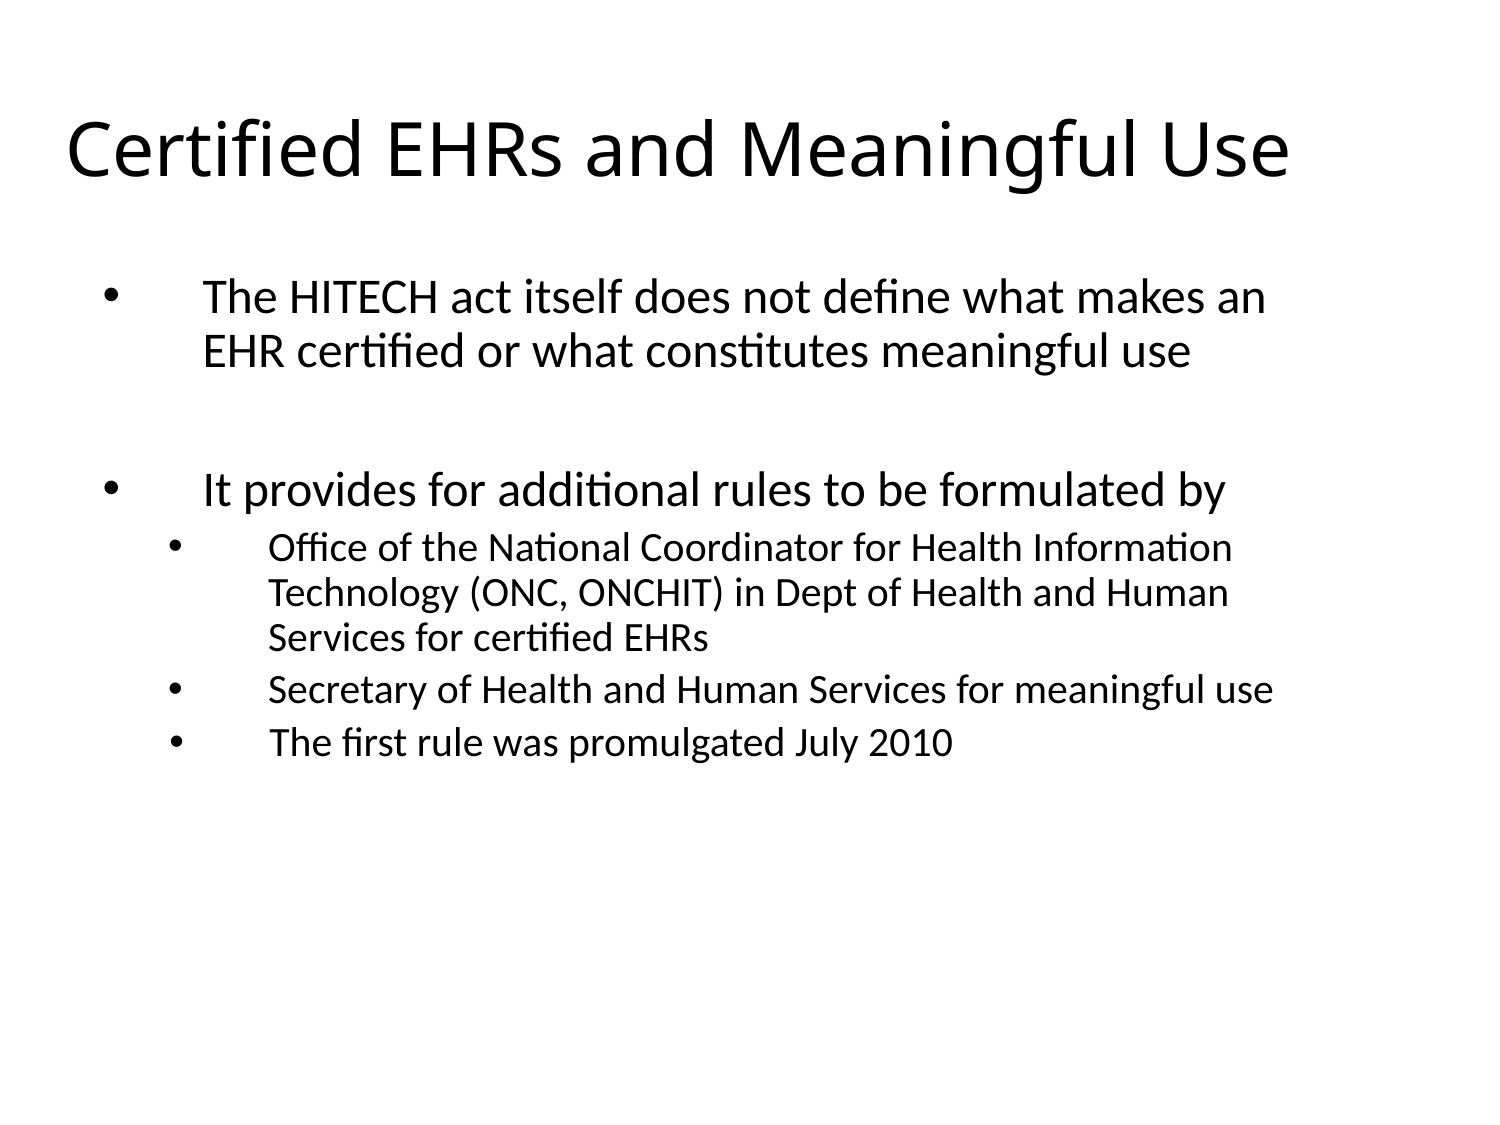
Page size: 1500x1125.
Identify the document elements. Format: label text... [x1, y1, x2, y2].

list The HITECH act itself does not define what makes an EHR certified or what constitutes meaningful use It provides for additional rules to be formulated by Office of the National Coordinator for Health Information Technology (ONC, ONCHIT) in Dept of Health and Human Services for certified EHRs Secretary of Health and Human Services for meaningful use The first rule was promulgated July 2010 [87, 262, 1363, 1058]
title Certified EHRs and Meaningful Use [50, 99, 1463, 206]
